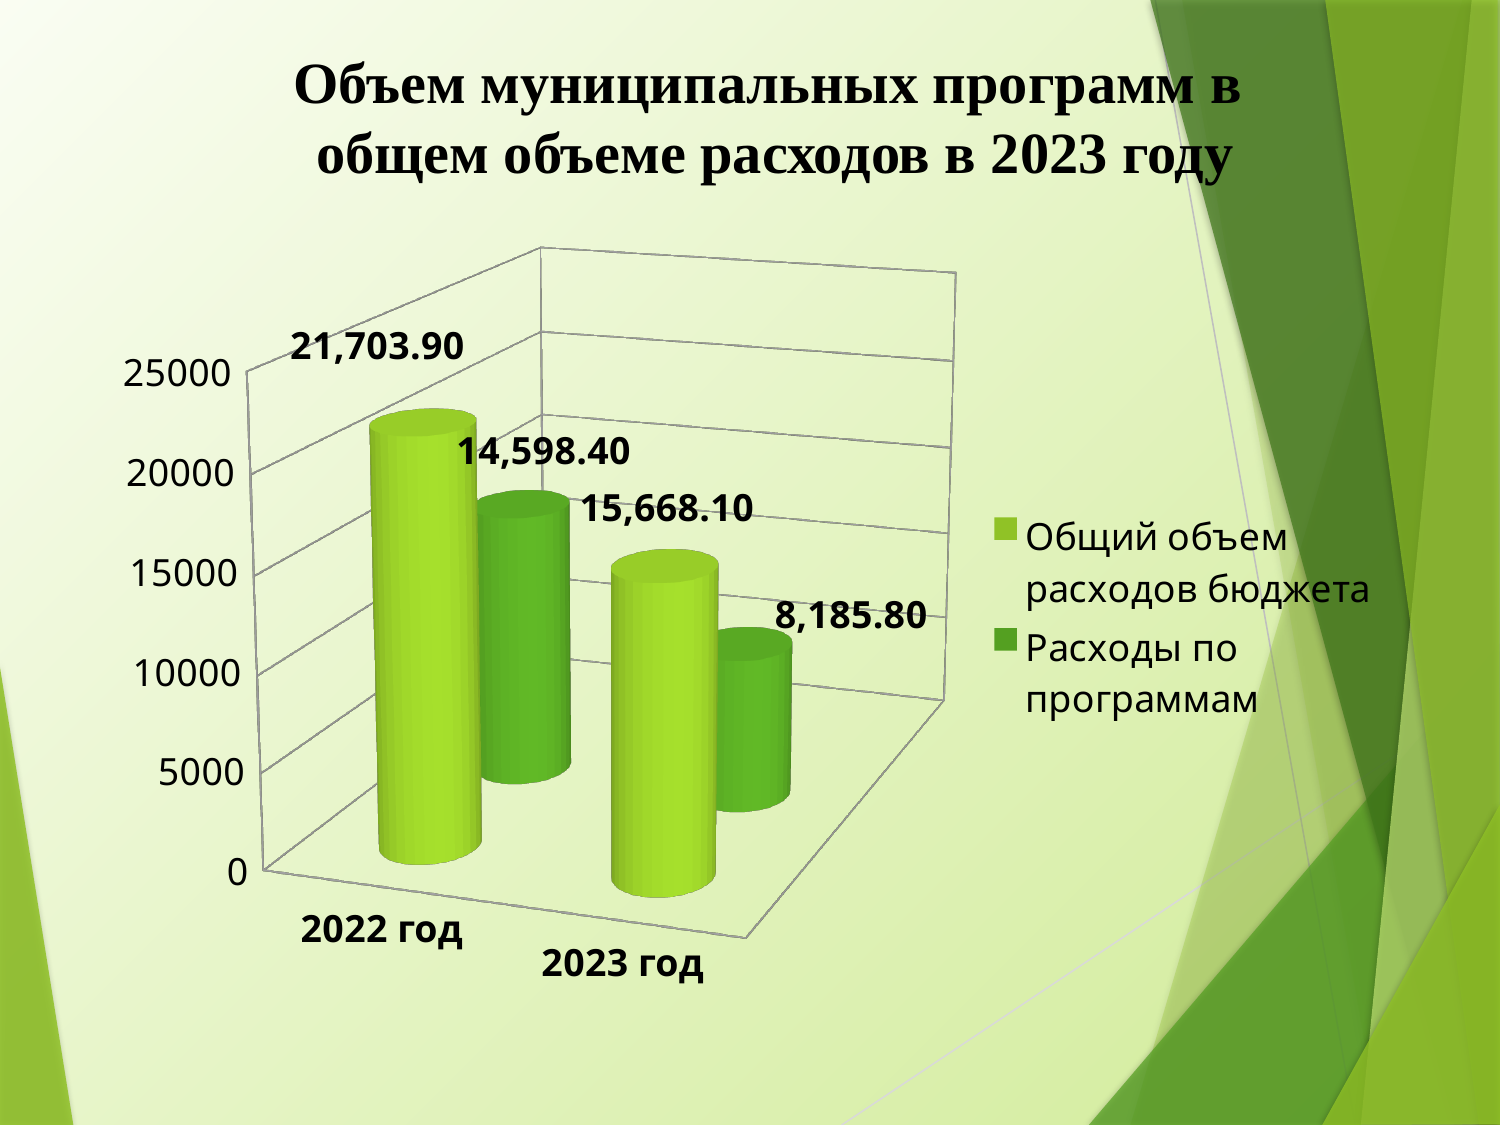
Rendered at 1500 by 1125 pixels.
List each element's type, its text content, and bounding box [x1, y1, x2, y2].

chart [96, 228, 1396, 1006]
text_box Объем муниципальных программ в общем объеме расходов в 2023 году [99, 37, 1450, 225]
